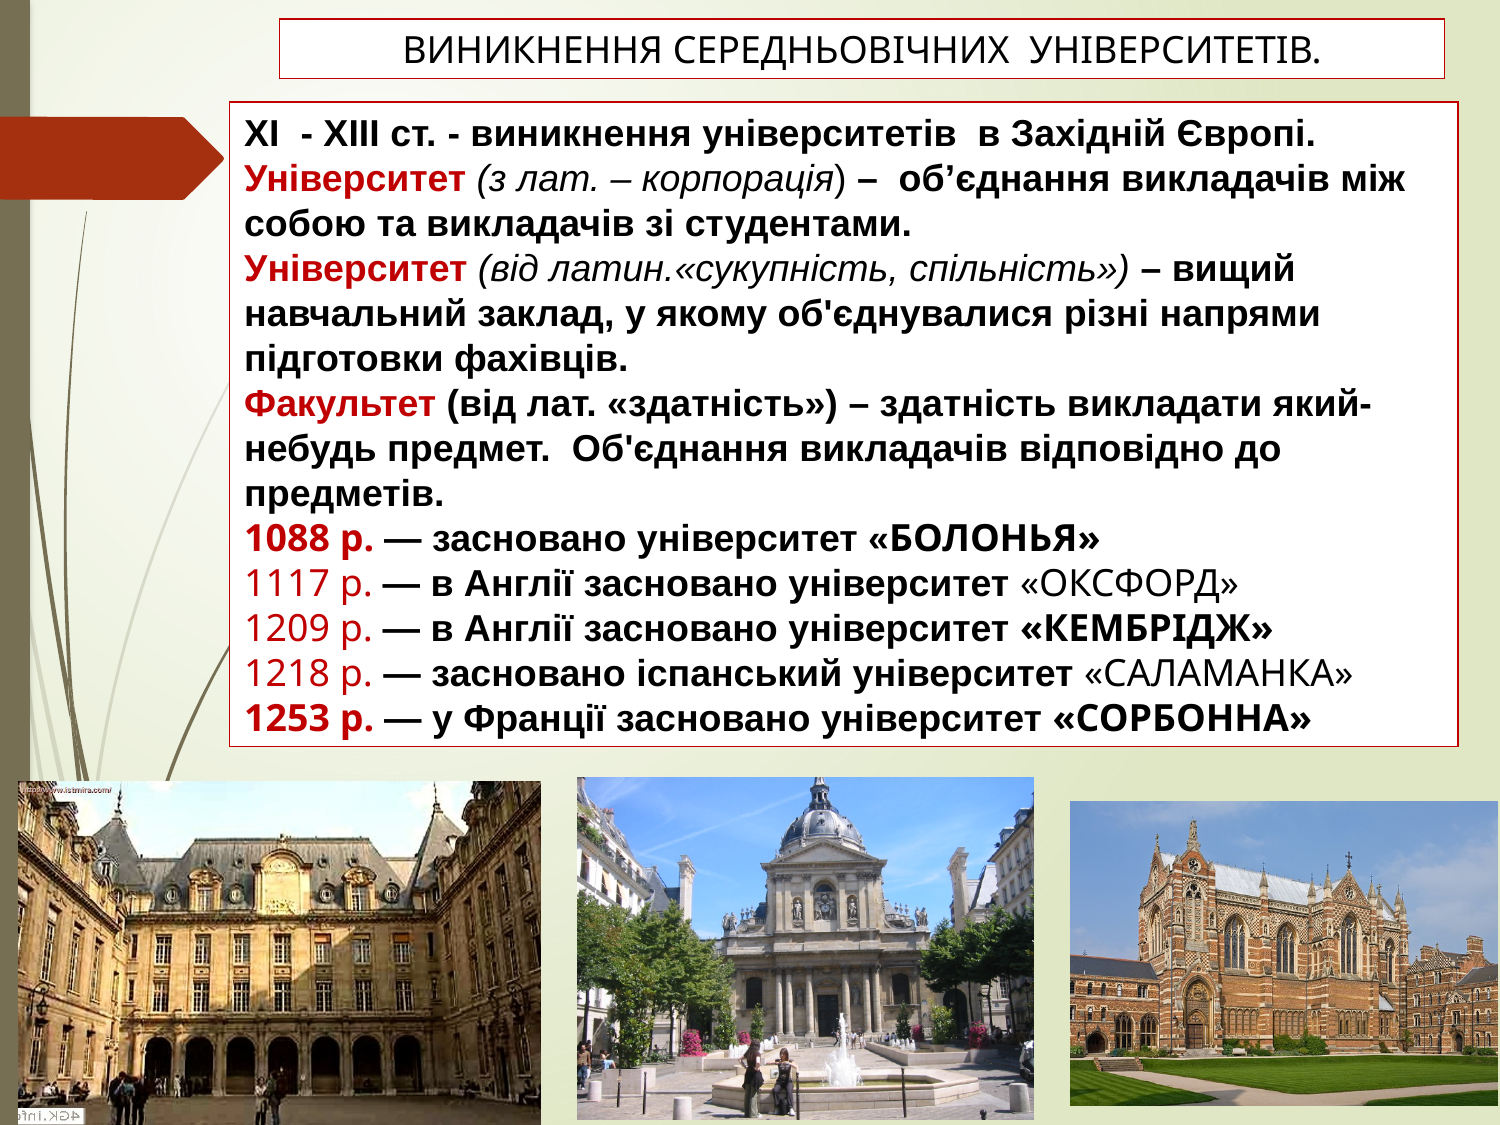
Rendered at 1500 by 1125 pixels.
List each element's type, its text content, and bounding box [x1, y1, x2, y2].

text_box ХІ - ХІІІ ст. - виникнення університетів в Західній Європі. Університет (з лат. – корпорація) – об’єднання викладачів між собою та викладачів зі студентами. Університет (від латин.«сукупність, спільність») – вищий навчальний заклад, у якому об'єднувалися різні напрями підготовки фахівців. Факультет (від лат. «здатність») – здатність викладати який-небудь предмет. Об'єднання викладачів відповідно до предметів. 1088 р. — засновано університет «БОЛОНЬЯ» 1117 р. — в Англії засновано університет «ОКСФОРД» 1209 р. — в Англії засновано університет «КЕМБРІДЖ» 1218 р. — засновано іспанський університет «САЛАМАНКА» 1253 р. — у Франції засновано університет «СОРБОННА» [229, 101, 1458, 747]
picture [18, 781, 541, 1125]
text_box ВИНИКНЕННЯ СЕРЕДНЬОВІЧНИХ УНІВЕРСИТЕТІВ. [279, 18, 1445, 79]
picture [1070, 801, 1498, 1106]
picture [576, 776, 1034, 1120]
